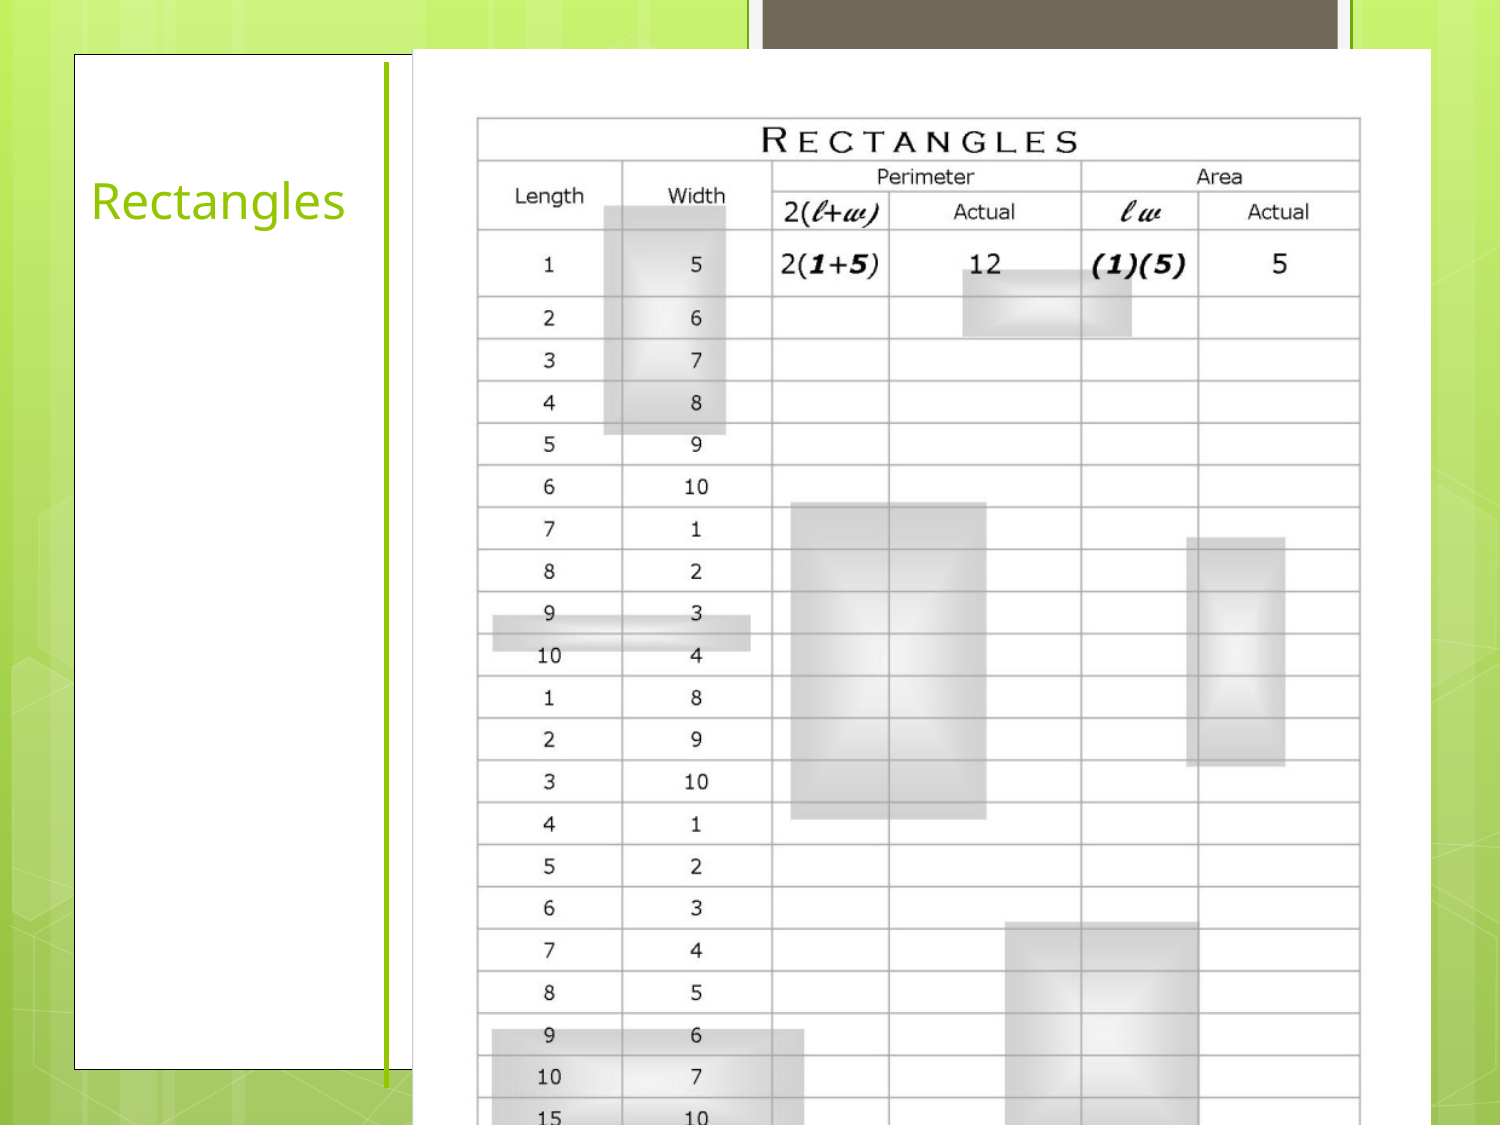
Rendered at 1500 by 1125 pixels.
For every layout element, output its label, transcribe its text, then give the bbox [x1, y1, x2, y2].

picture [412, 49, 1431, 1125]
title Rectangles [390, 137, 400, 238]
title Rectangles [75, 137, 382, 238]
